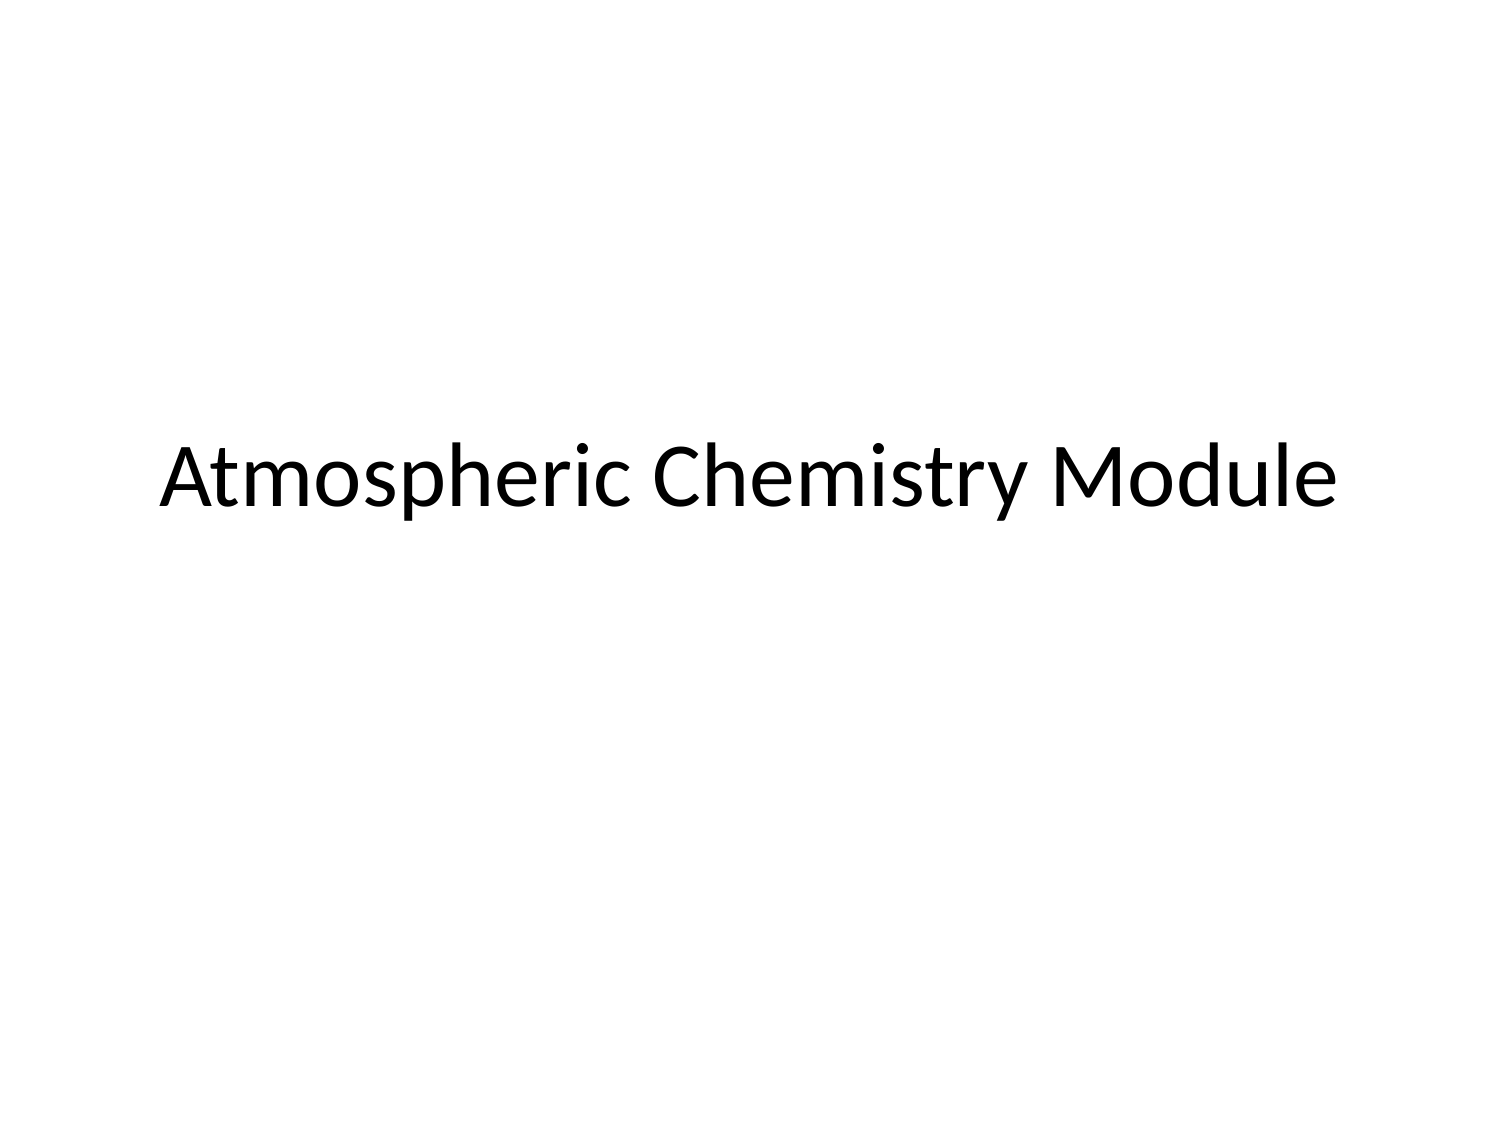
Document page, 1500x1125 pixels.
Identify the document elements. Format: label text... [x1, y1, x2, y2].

title Atmospheric Chemistry Module [112, 349, 1388, 591]
